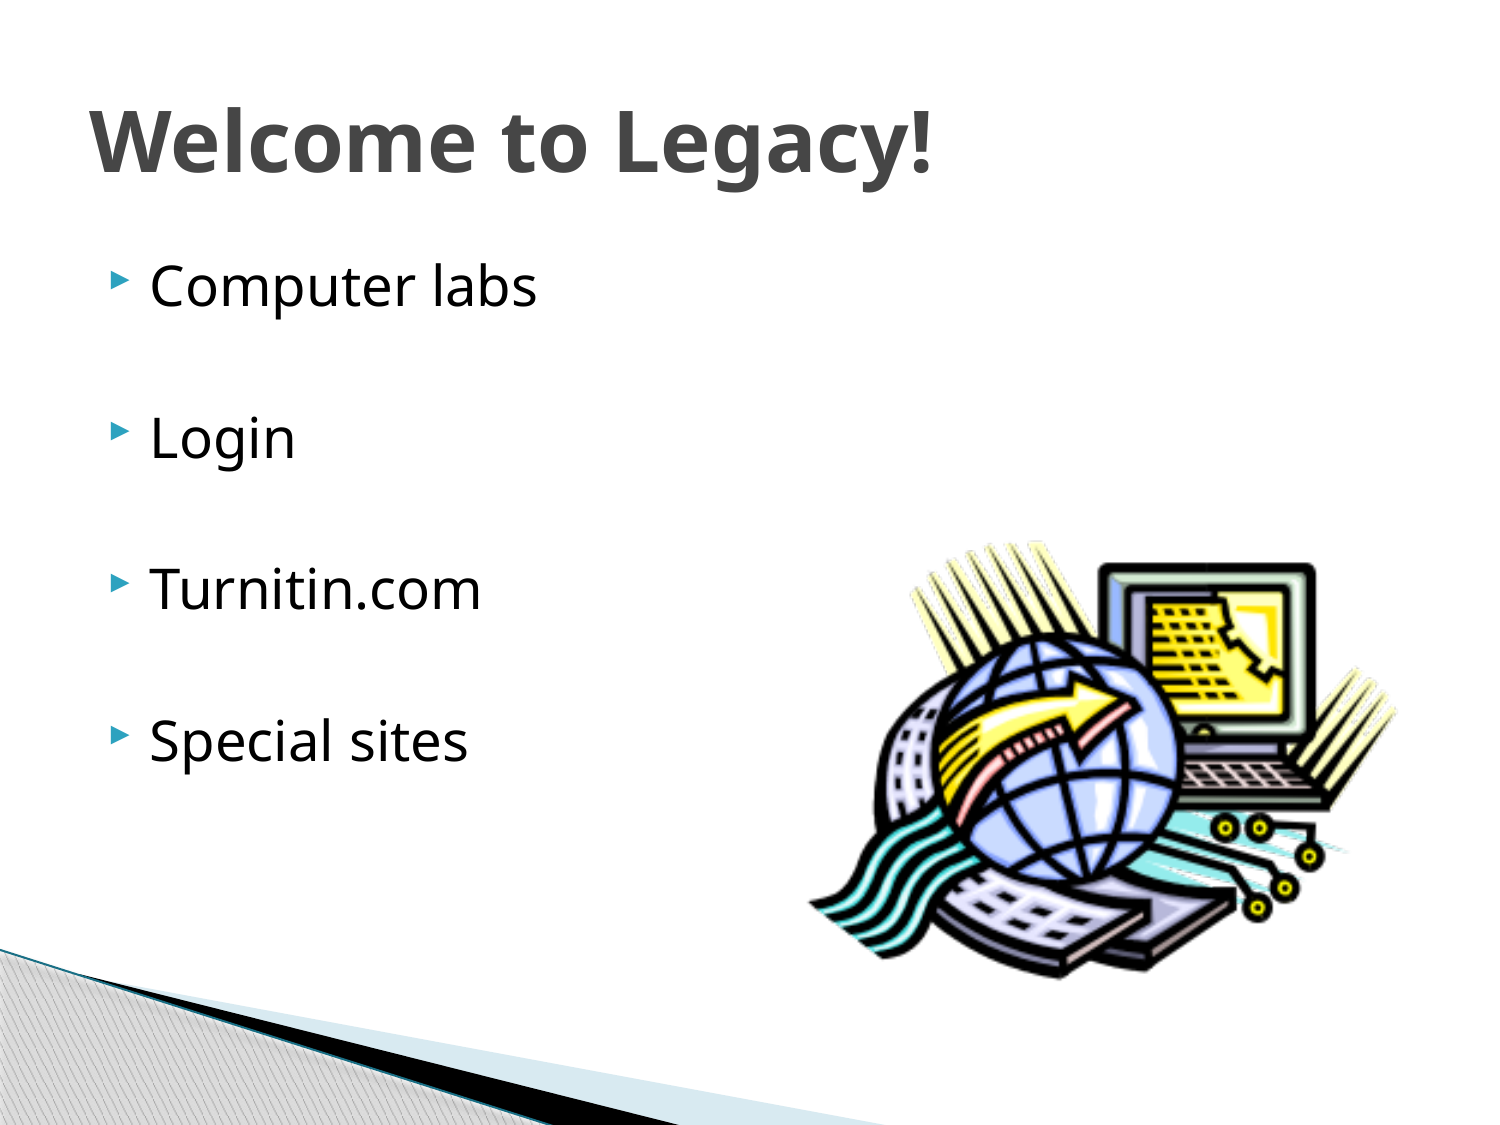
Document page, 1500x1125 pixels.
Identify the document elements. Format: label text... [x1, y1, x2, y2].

picture [803, 537, 1403, 986]
title Welcome to Legacy! [75, 45, 1425, 233]
list Computer labs Login Turnitin.com Special sites [75, 243, 1425, 986]
